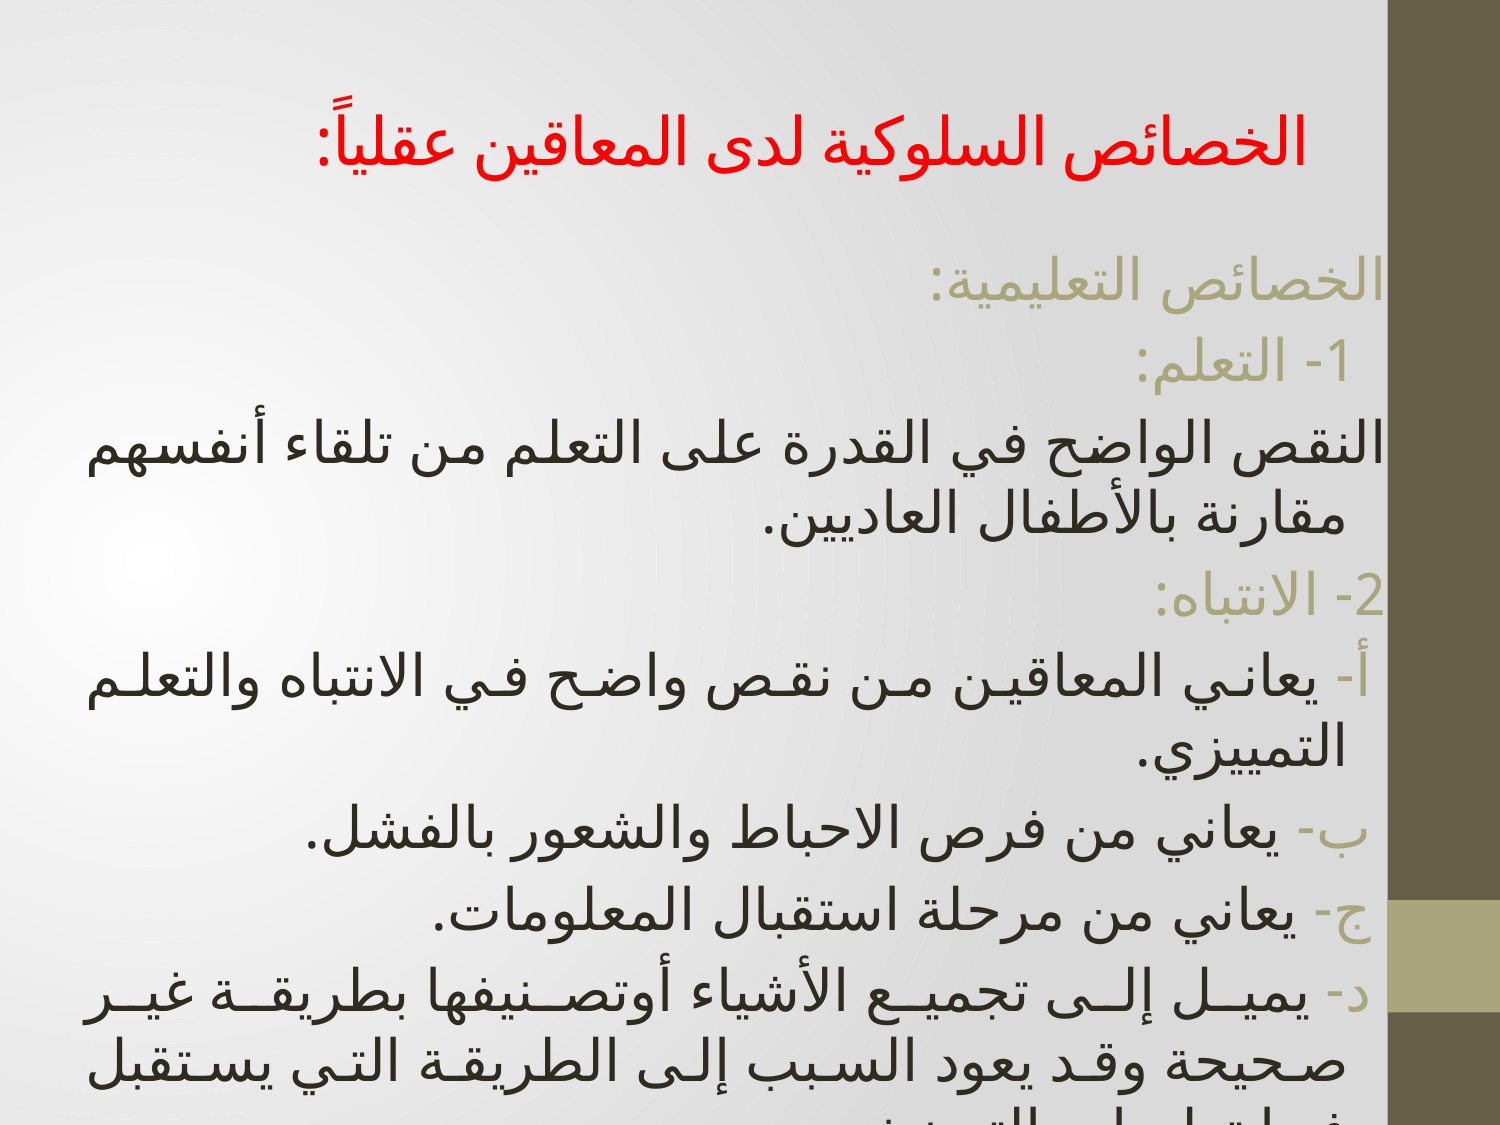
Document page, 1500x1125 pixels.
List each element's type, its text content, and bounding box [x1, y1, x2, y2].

title الخصائص السلوكية لدى المعاقين عقلياً: [75, 45, 1325, 233]
list الخصائص التعليمية: 1- التعلم: النقص الواضح في القدرة على التعلم من تلقاء أنفسهم مقارنة بالأطفال العاديين. 2- الانتباه: أ- يعاني المعاقين من نقص واضح في الانتباه والتعلم التمييزي. ب- يعاني من فرص الاحباط والشعور بالفشل. ج- يعاني من مرحلة استقبال المعلومات. د- يميل إلى تجميع الأشياء أوتصنيفها بطريقة غير صحيحة وقد يعود السبب إلى الطريقة التي يستقبل فيها تعليمات التصنيف. [70, 234, 1421, 1012]
